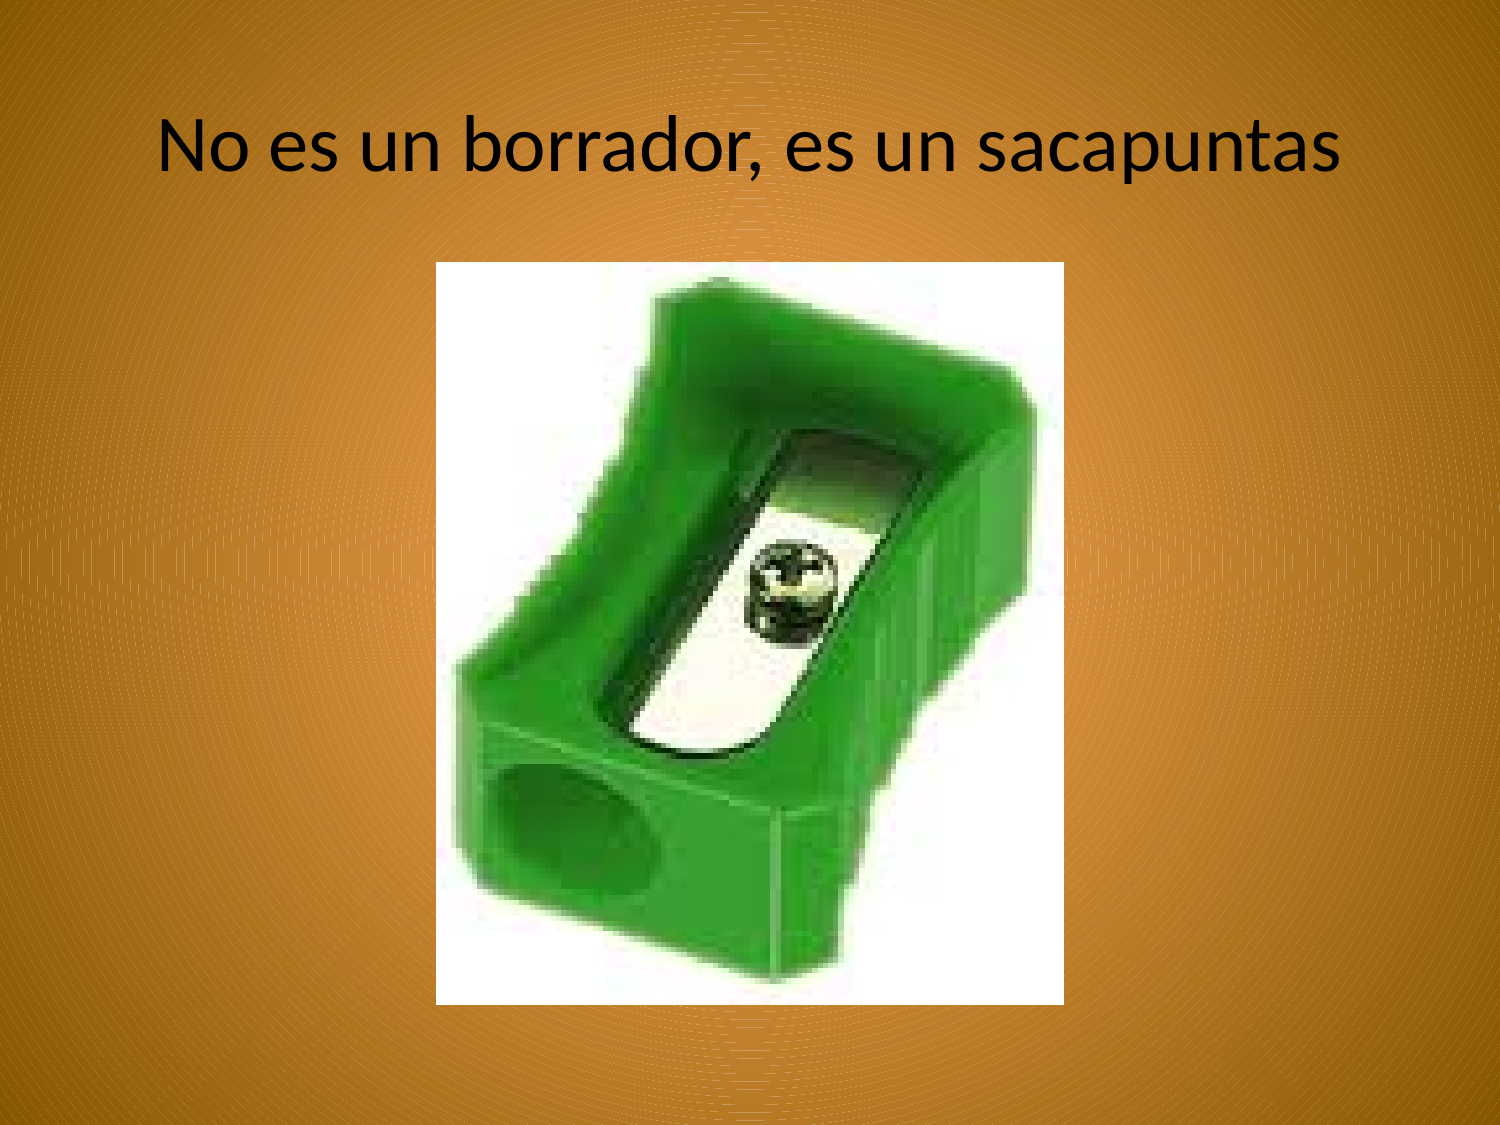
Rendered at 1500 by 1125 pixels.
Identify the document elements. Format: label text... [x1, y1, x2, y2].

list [74, 262, 1426, 1006]
title No es un borrador, es un sacapuntas [75, 45, 1425, 233]
